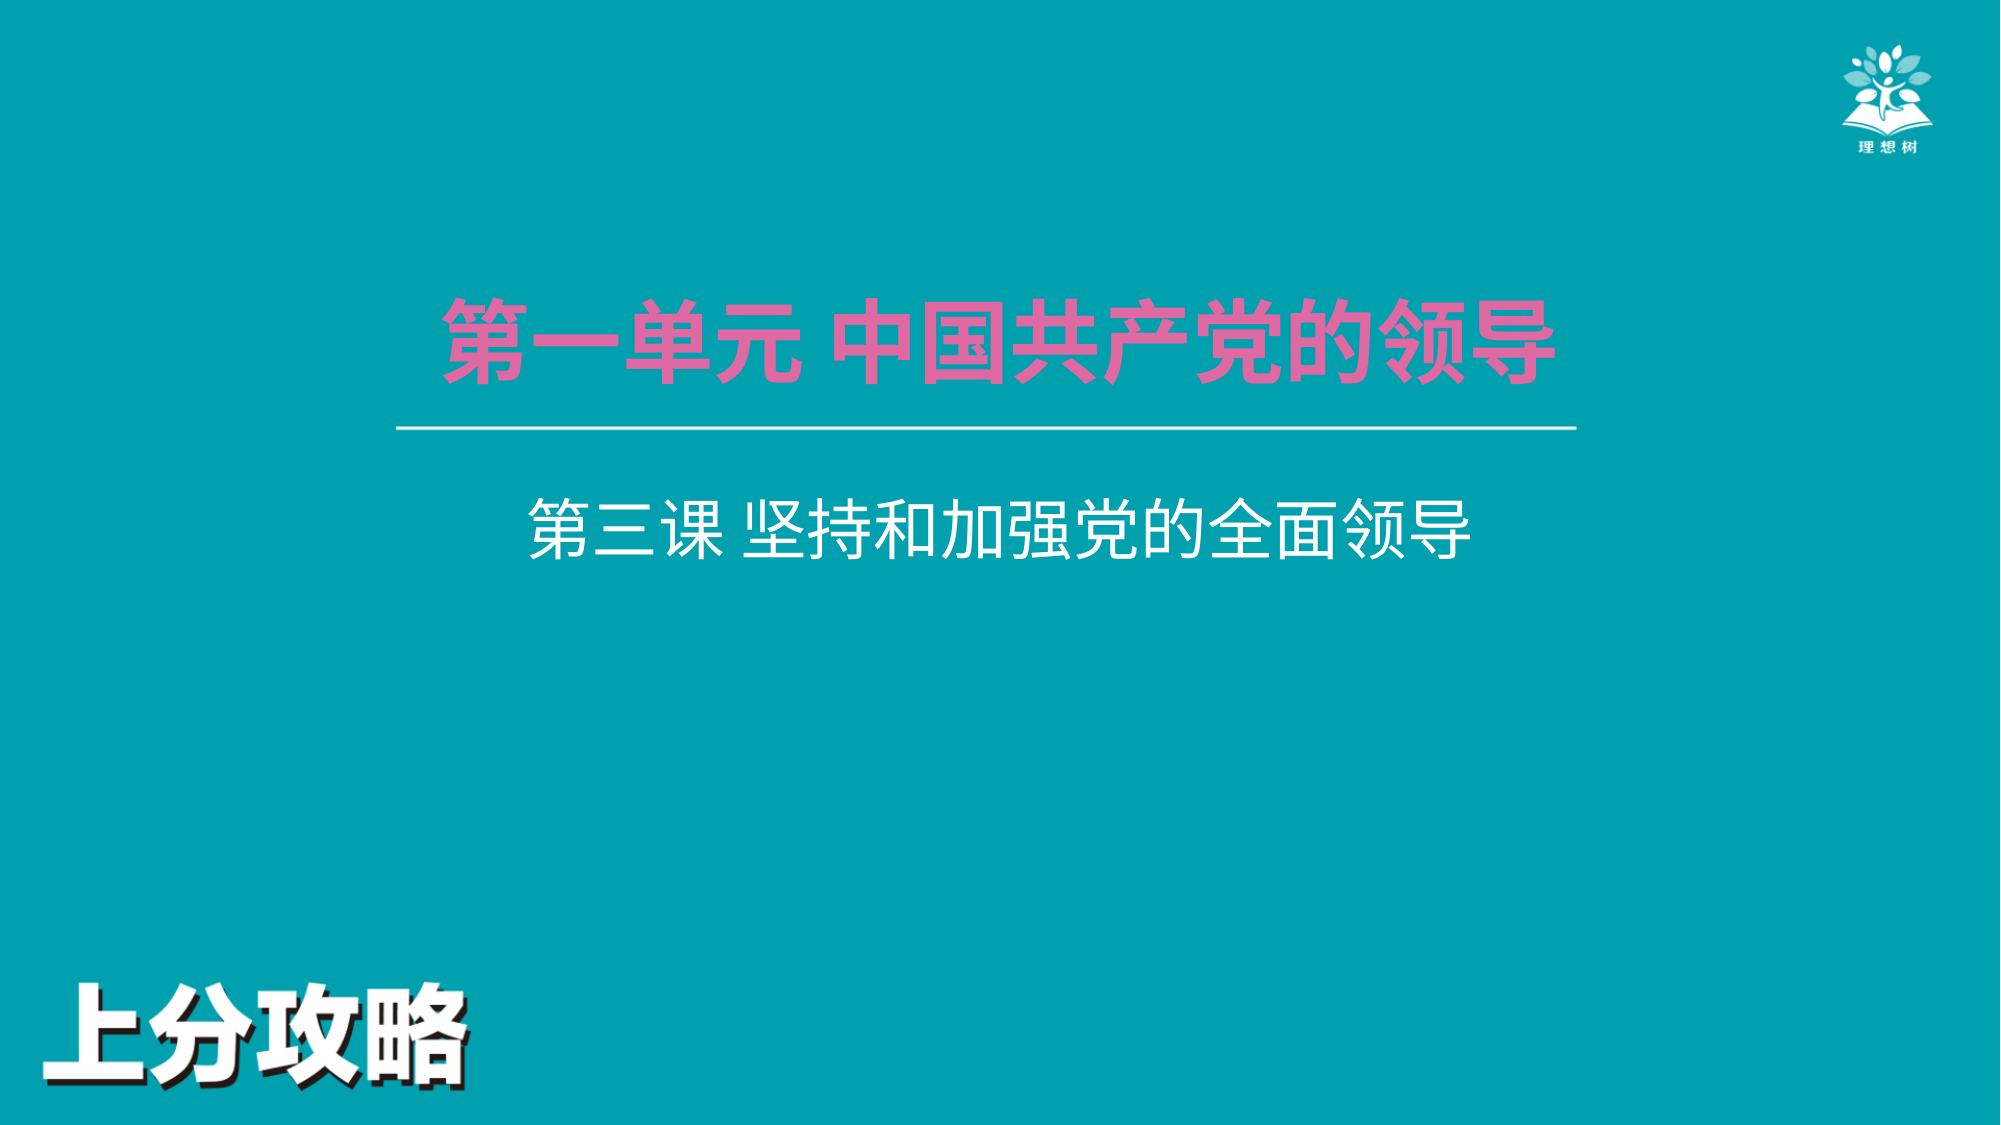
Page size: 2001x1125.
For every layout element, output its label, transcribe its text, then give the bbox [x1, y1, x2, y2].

picture [0, 413, 2000, 472]
text_box 第三课 坚持和加强党的全面领导 [0, 472, 2000, 579]
picture [0, 0, 2000, 265]
text_box 第一单元 中国共产党的领导 [0, 265, 2000, 413]
picture [0, 579, 2000, 1125]
